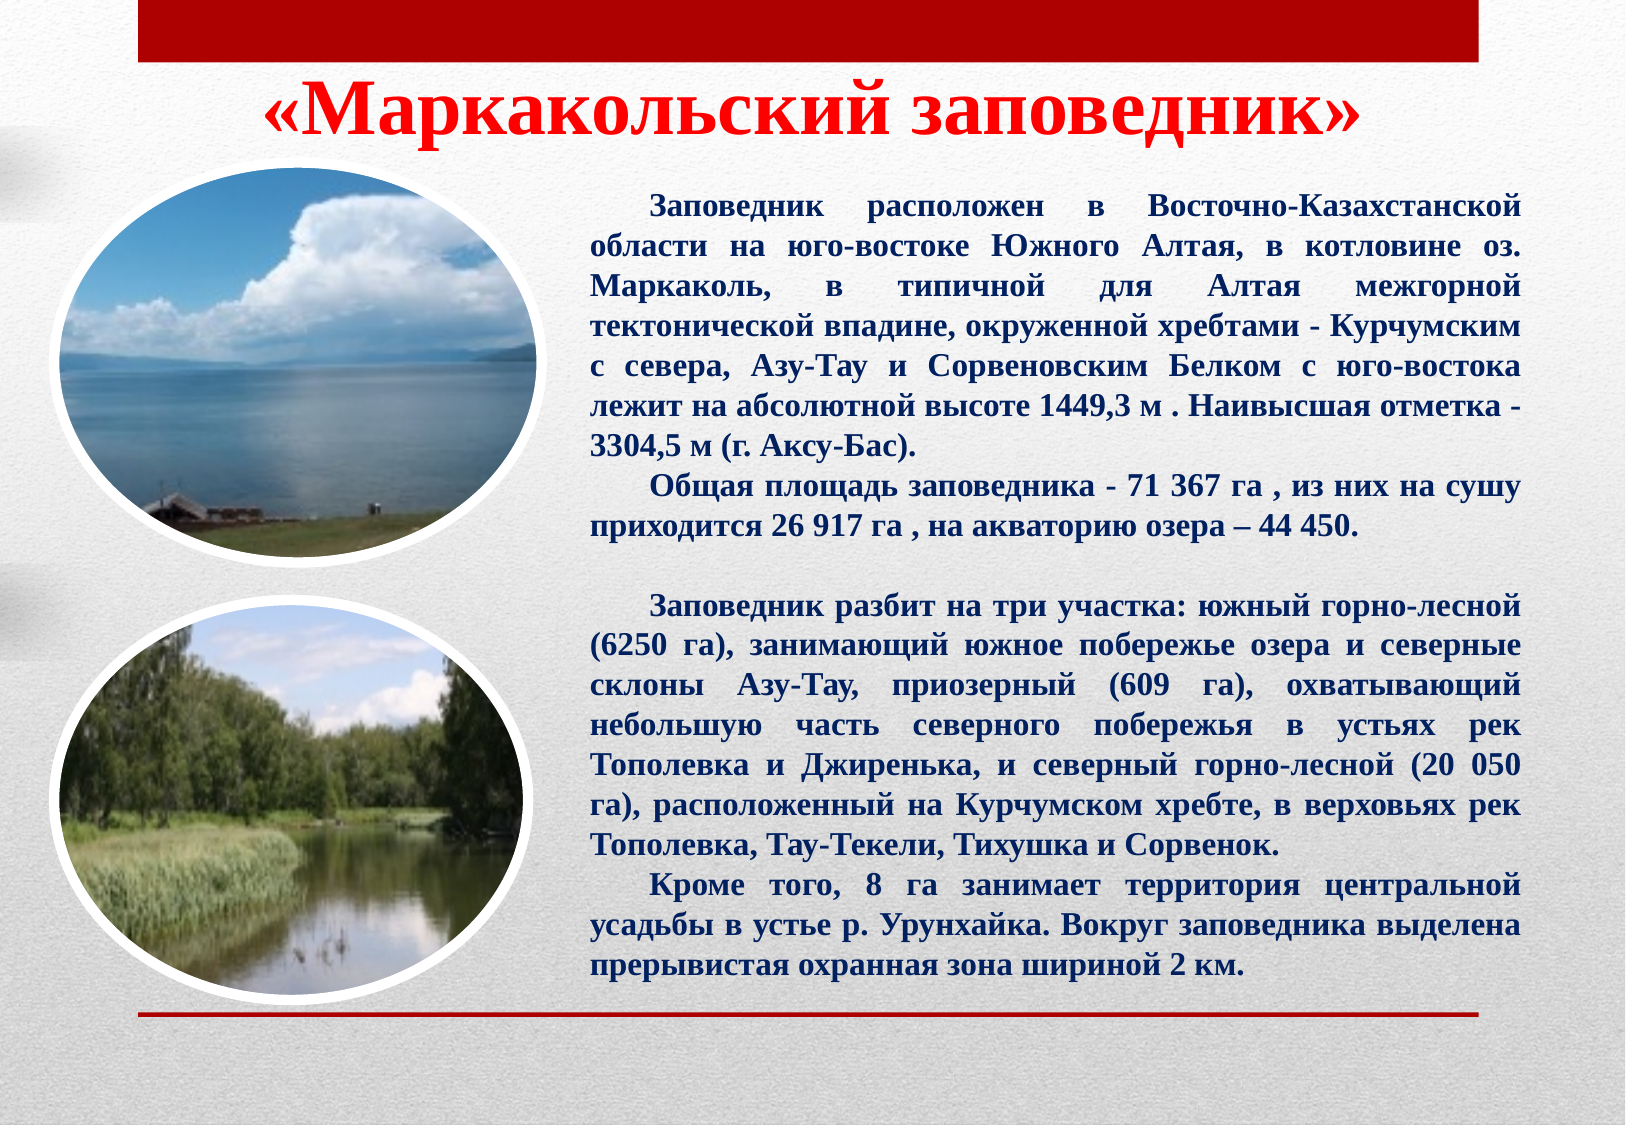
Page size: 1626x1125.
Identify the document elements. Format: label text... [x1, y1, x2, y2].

title «Маркакольский заповедник» [81, 45, 1544, 288]
text_box Заповедник расположен в Восточно-Казахстанской области на юго-востоке Южного Алтая, в котловине оз. Маркаколь, в типичной для Алтая межгорной тектонической впадине, окруженной хребтами - Курчумским с севера, Азу-Тау и Сорвеновским Белком с юго-востока лежит на абсолютной высоте 1449,3 м . Наивысшая отметка - 3304,5 м (г. Аксу-Бас). Общая площадь заповедника - 71 367 га , из них на сушу приходится 26 917 га , на акваторию озера – 44 450. Заповедник разбит на три участка: южный горно-лесной (6250 га), занимающий южное побережье озера и северные склоны Азу-Тау, приозерный (609 га), охватывающий небольшую часть северного побережья в устьях рек Тополевка и Джиренька, и северный горно-лесной (20 050 га), расположенный на Курчумском хребте, в верховьях рек Тополевка, Тау-Текели, Тихушка и Сорвенок. Кроме того, 8 га занимает территория центральной усадьбы в устье р. Урунхайка. Вокруг заповедника выделена прерывистая охранная зона шириной 2 км. [574, 176, 1538, 990]
picture [53, 599, 529, 1001]
picture [53, 161, 543, 564]
